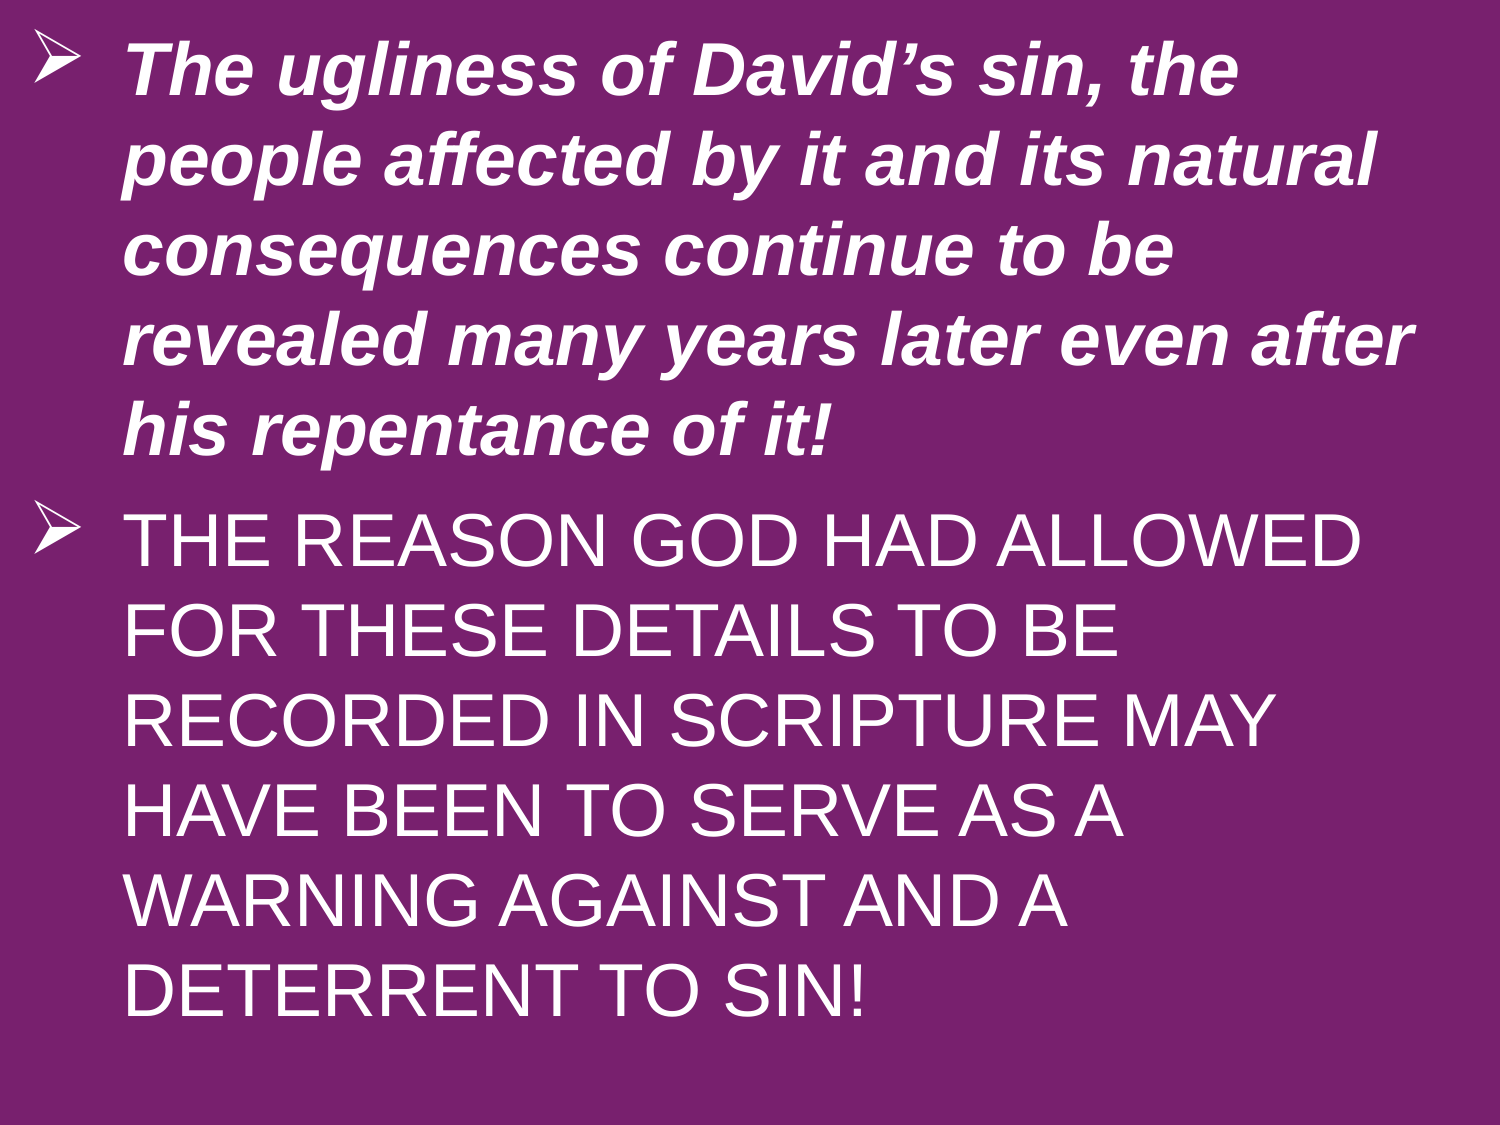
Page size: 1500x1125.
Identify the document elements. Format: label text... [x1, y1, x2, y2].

subtitle The ugliness of David’s sin, the people affected by it and its natural consequences continue to be revealed many years later even after his repentance of it! THE REASON GOD HAD ALLOWED FOR THESE DETAILS TO BE RECORDED IN SCRIPTURE MAY HAVE BEEN TO SERVE AS A WARNING AGAINST AND A DETERRENT TO SIN! [13, 13, 1487, 1110]
